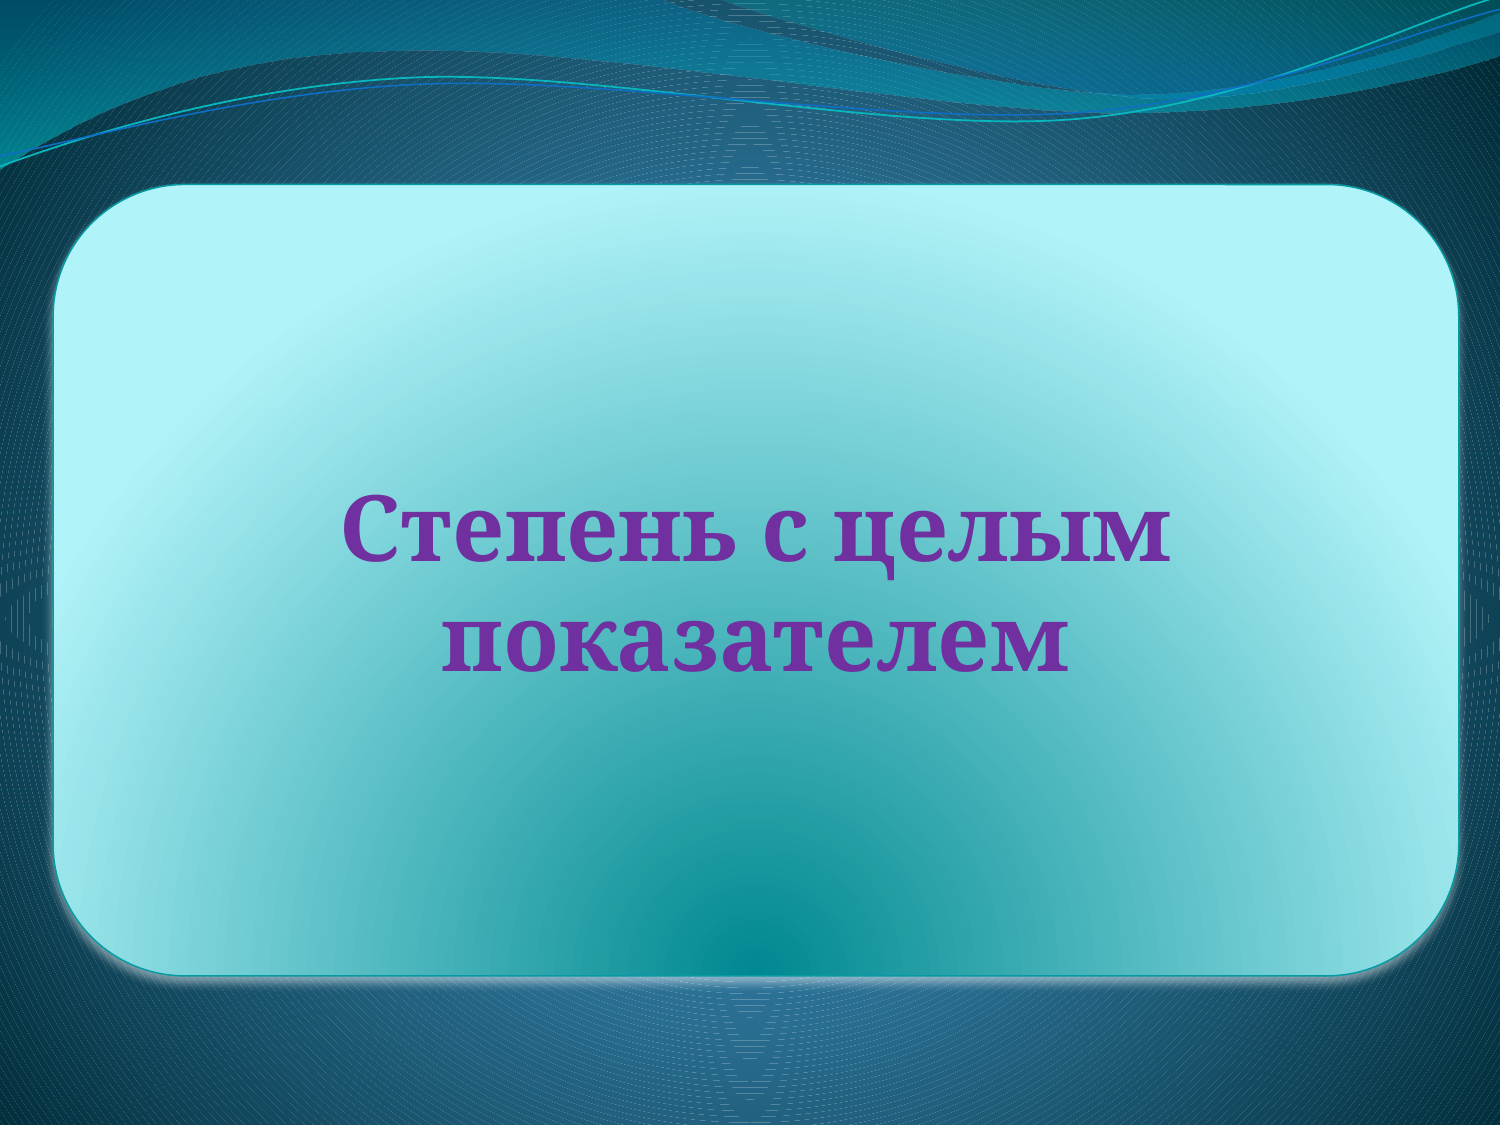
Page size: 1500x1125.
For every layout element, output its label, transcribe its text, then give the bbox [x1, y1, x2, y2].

text_box Степень с целым показателем [52, 183, 1460, 977]
